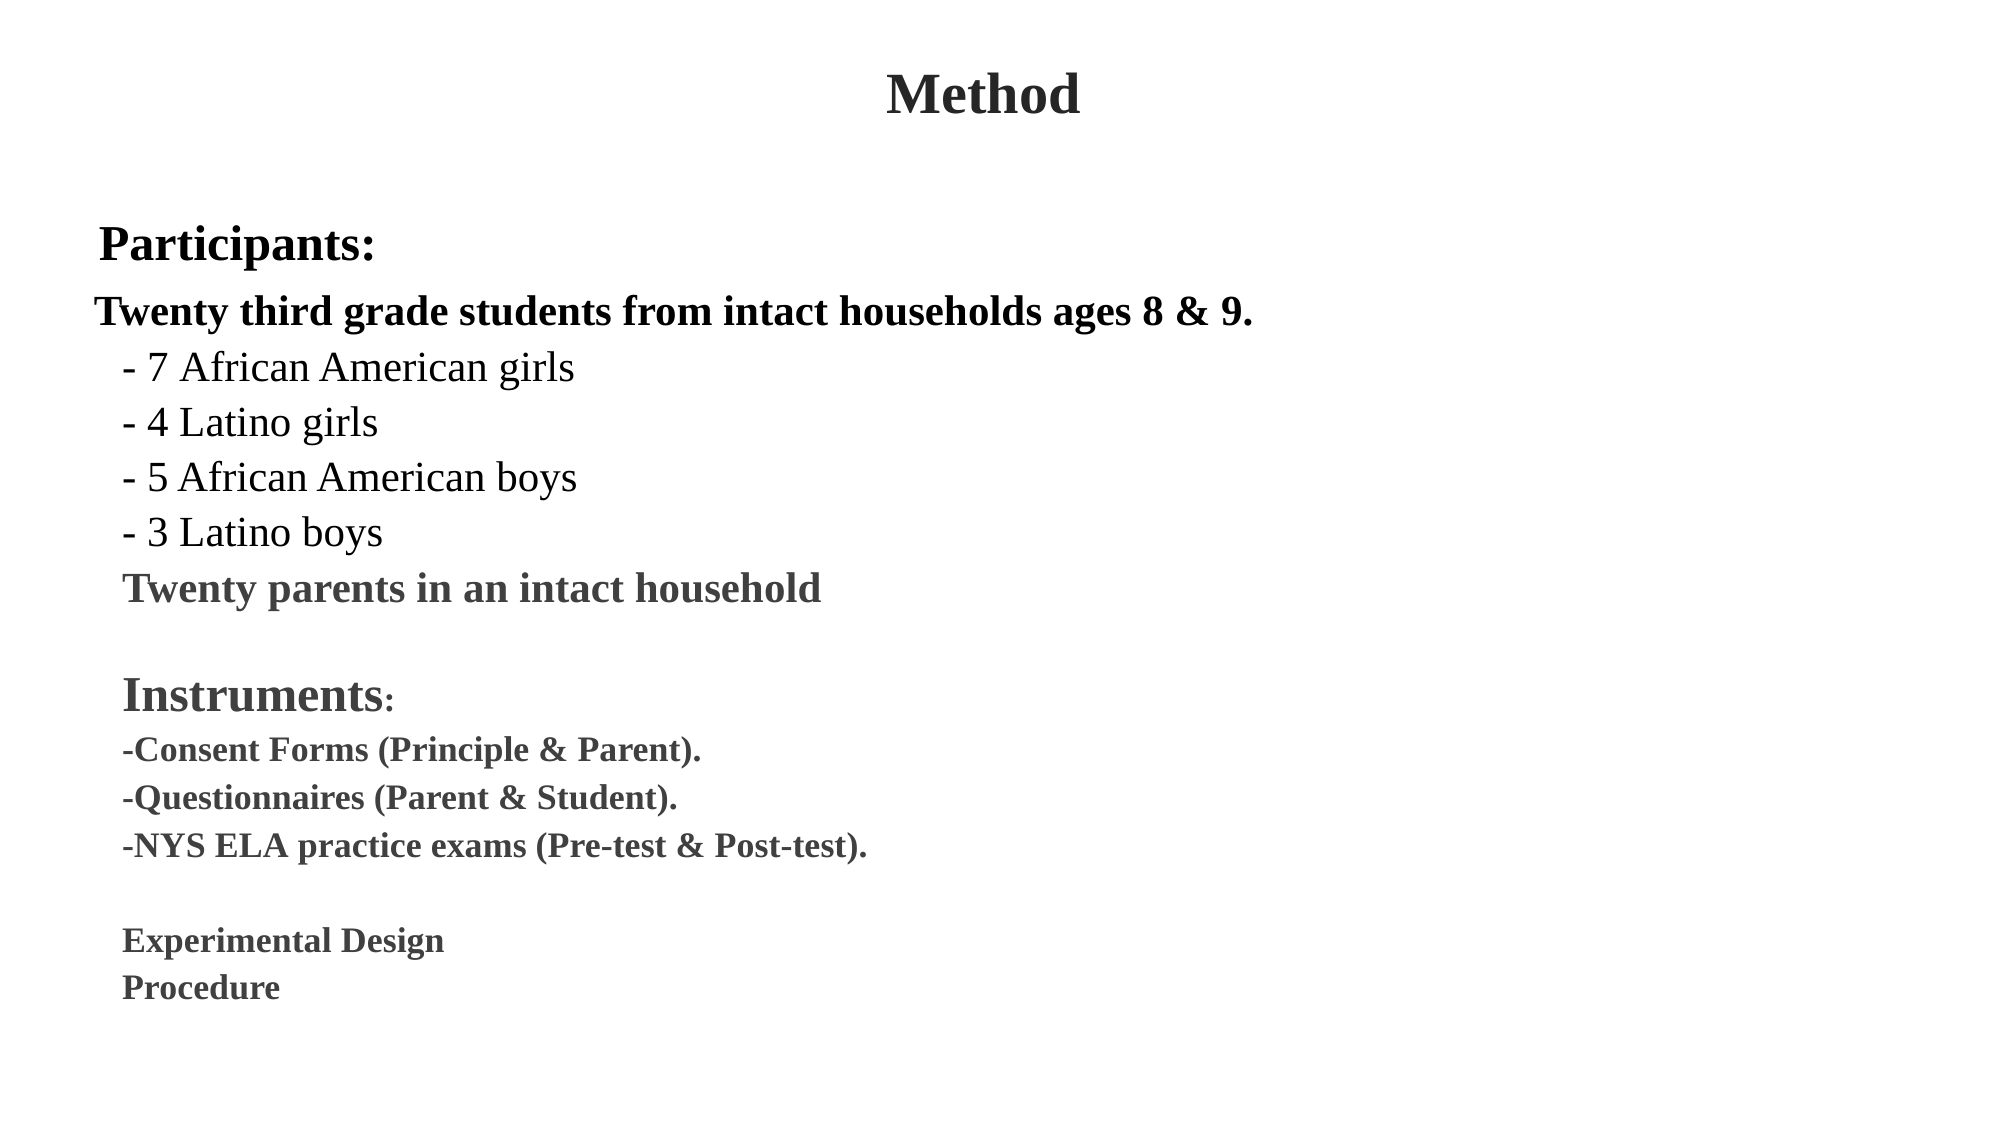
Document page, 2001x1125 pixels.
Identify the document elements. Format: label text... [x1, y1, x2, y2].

title Method [151, 1, 1817, 189]
list Participants: Twenty third grade students from intact households ages 8 & 9. - 7 African American girls - 4 Latino girls - 5 African American boys - 3 Latino boys Twenty parents in an intact household Instruments: -Consent Forms (Principle & Parent). -Questionnaires (Parent & Student). -NYS ELA practice exams (Pre-test & Post-test). Experimental Design Procedure [37, 209, 1913, 1125]
